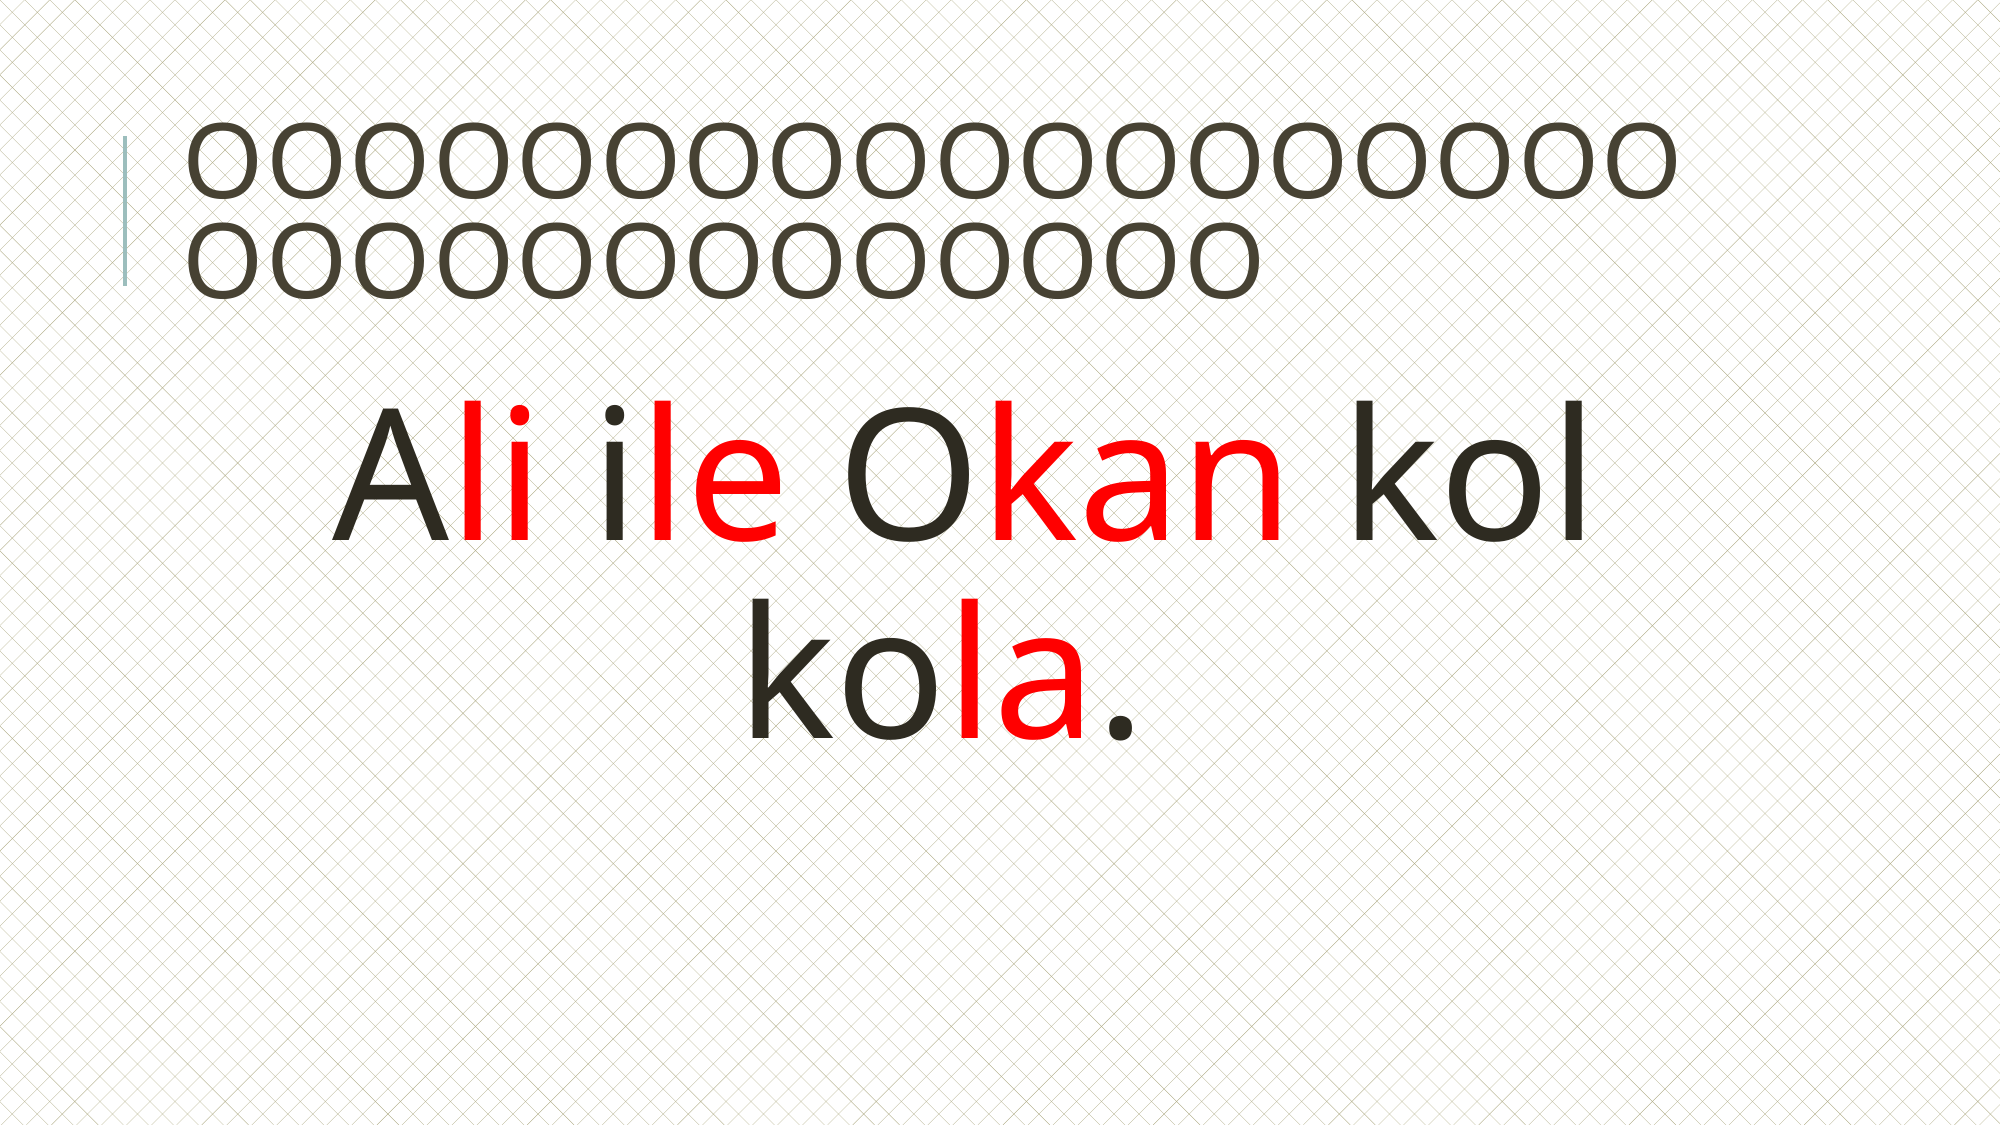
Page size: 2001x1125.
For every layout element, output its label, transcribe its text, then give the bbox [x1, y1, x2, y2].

title ooooooooooooooooooooooooooooooo [168, 96, 1763, 342]
list Ali ile Okan kol kola. [168, 375, 1763, 1035]
